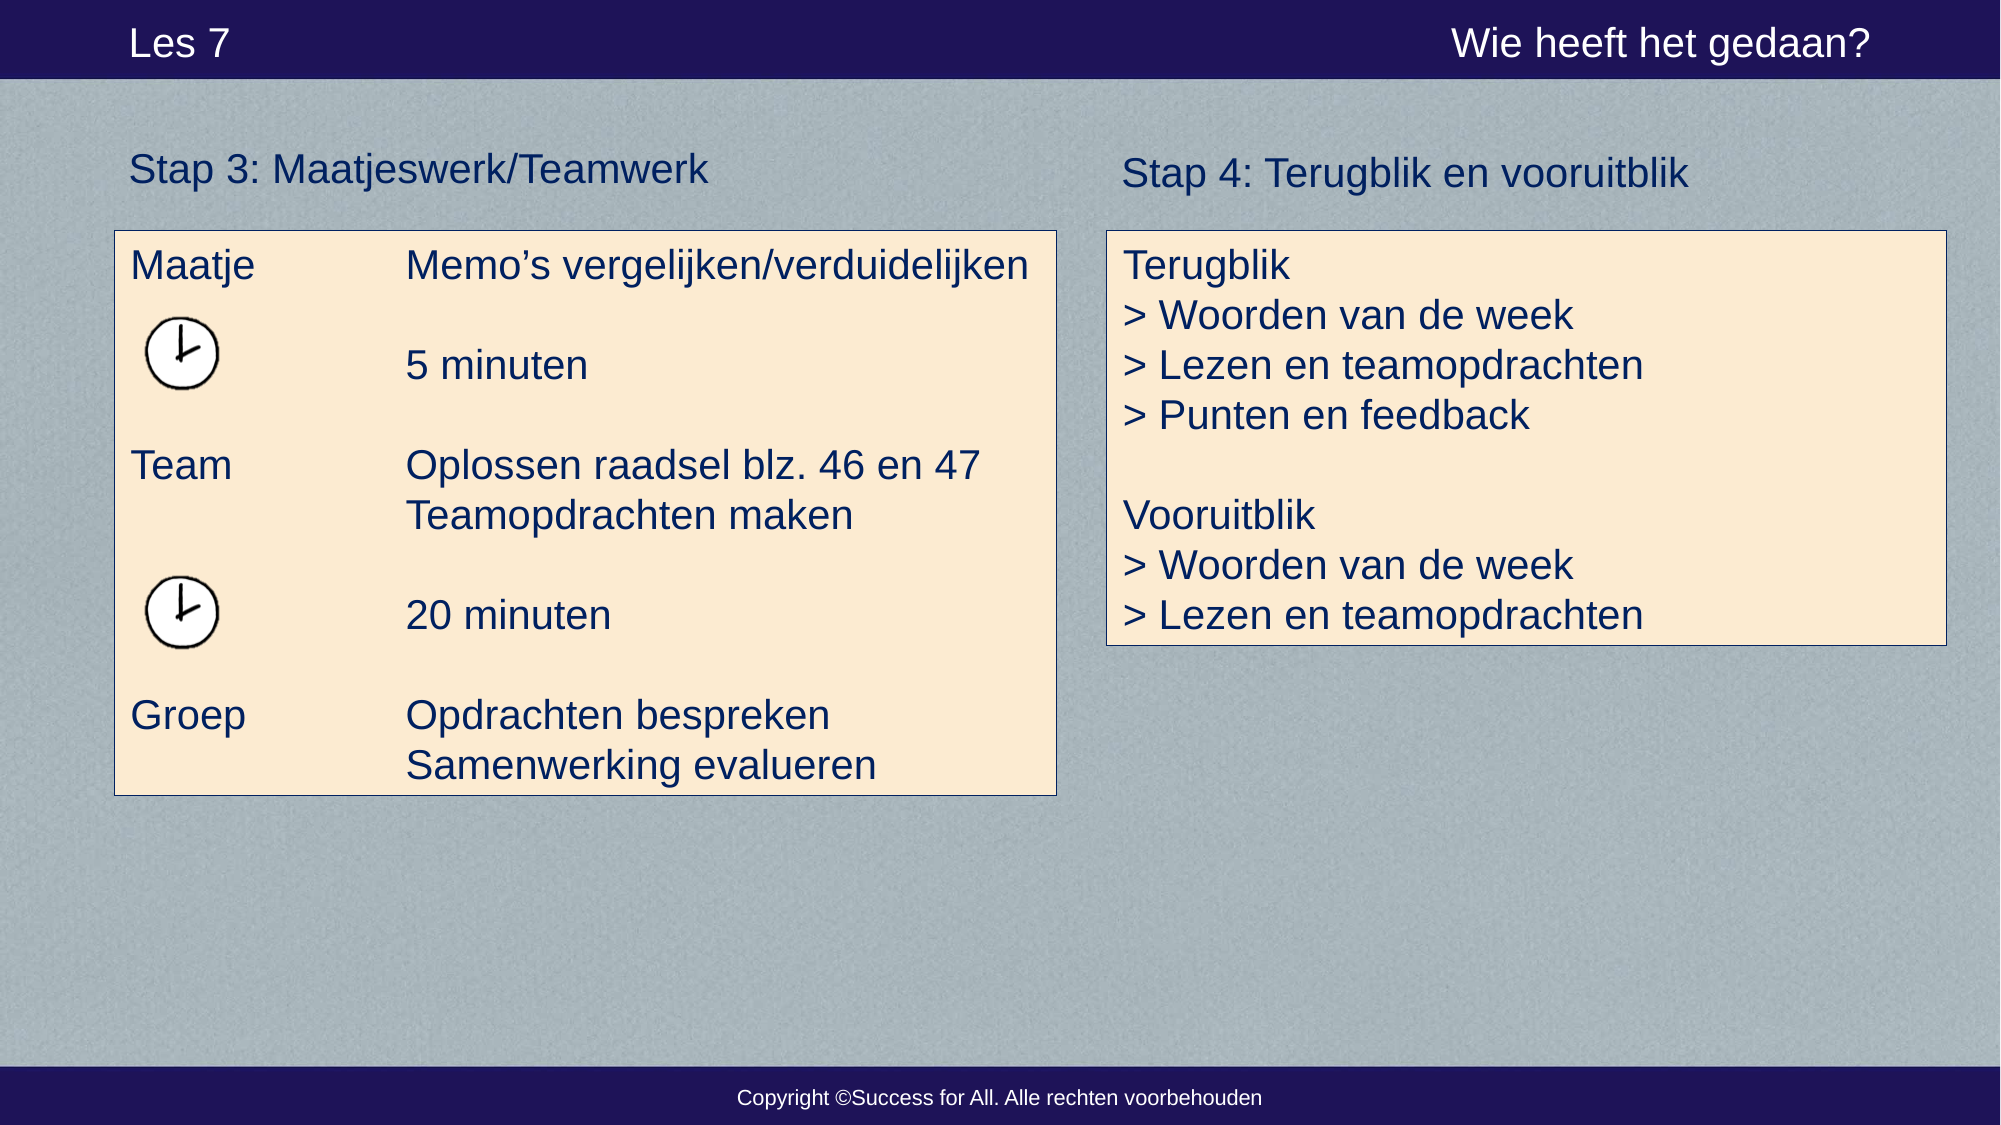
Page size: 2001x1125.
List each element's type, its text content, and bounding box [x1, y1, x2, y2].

text_box Copyright ©Success for All. Alle rechten voorbehouden [0, 1076, 2000, 1125]
text_box Terugblik > Woorden van de week > Lezen en teamopdrachten > Punten en feedback Vooruitblik > Woorden van de week > Lezen en teamopdrachten [1106, 230, 1947, 646]
text_box Stap 4: Terugblik en vooruitblik [1106, 138, 1899, 204]
picture [0, 0, 2001, 1125]
text_box Wie heeft het gedaan? [999, 8, 1886, 73]
text_box Stap 3: Maatjeswerk/Teamwerk [113, 134, 971, 200]
text_box Les 7 [114, 8, 354, 73]
text_box Maatje Memo’s vergelijken/verduidelijken 5 minuten Team Oplossen raadsel blz. 46 en 47 Teamopdrachten maken 20 minuten Groep Opdrachten bespreken Samenwerking evalueren [114, 230, 1057, 796]
